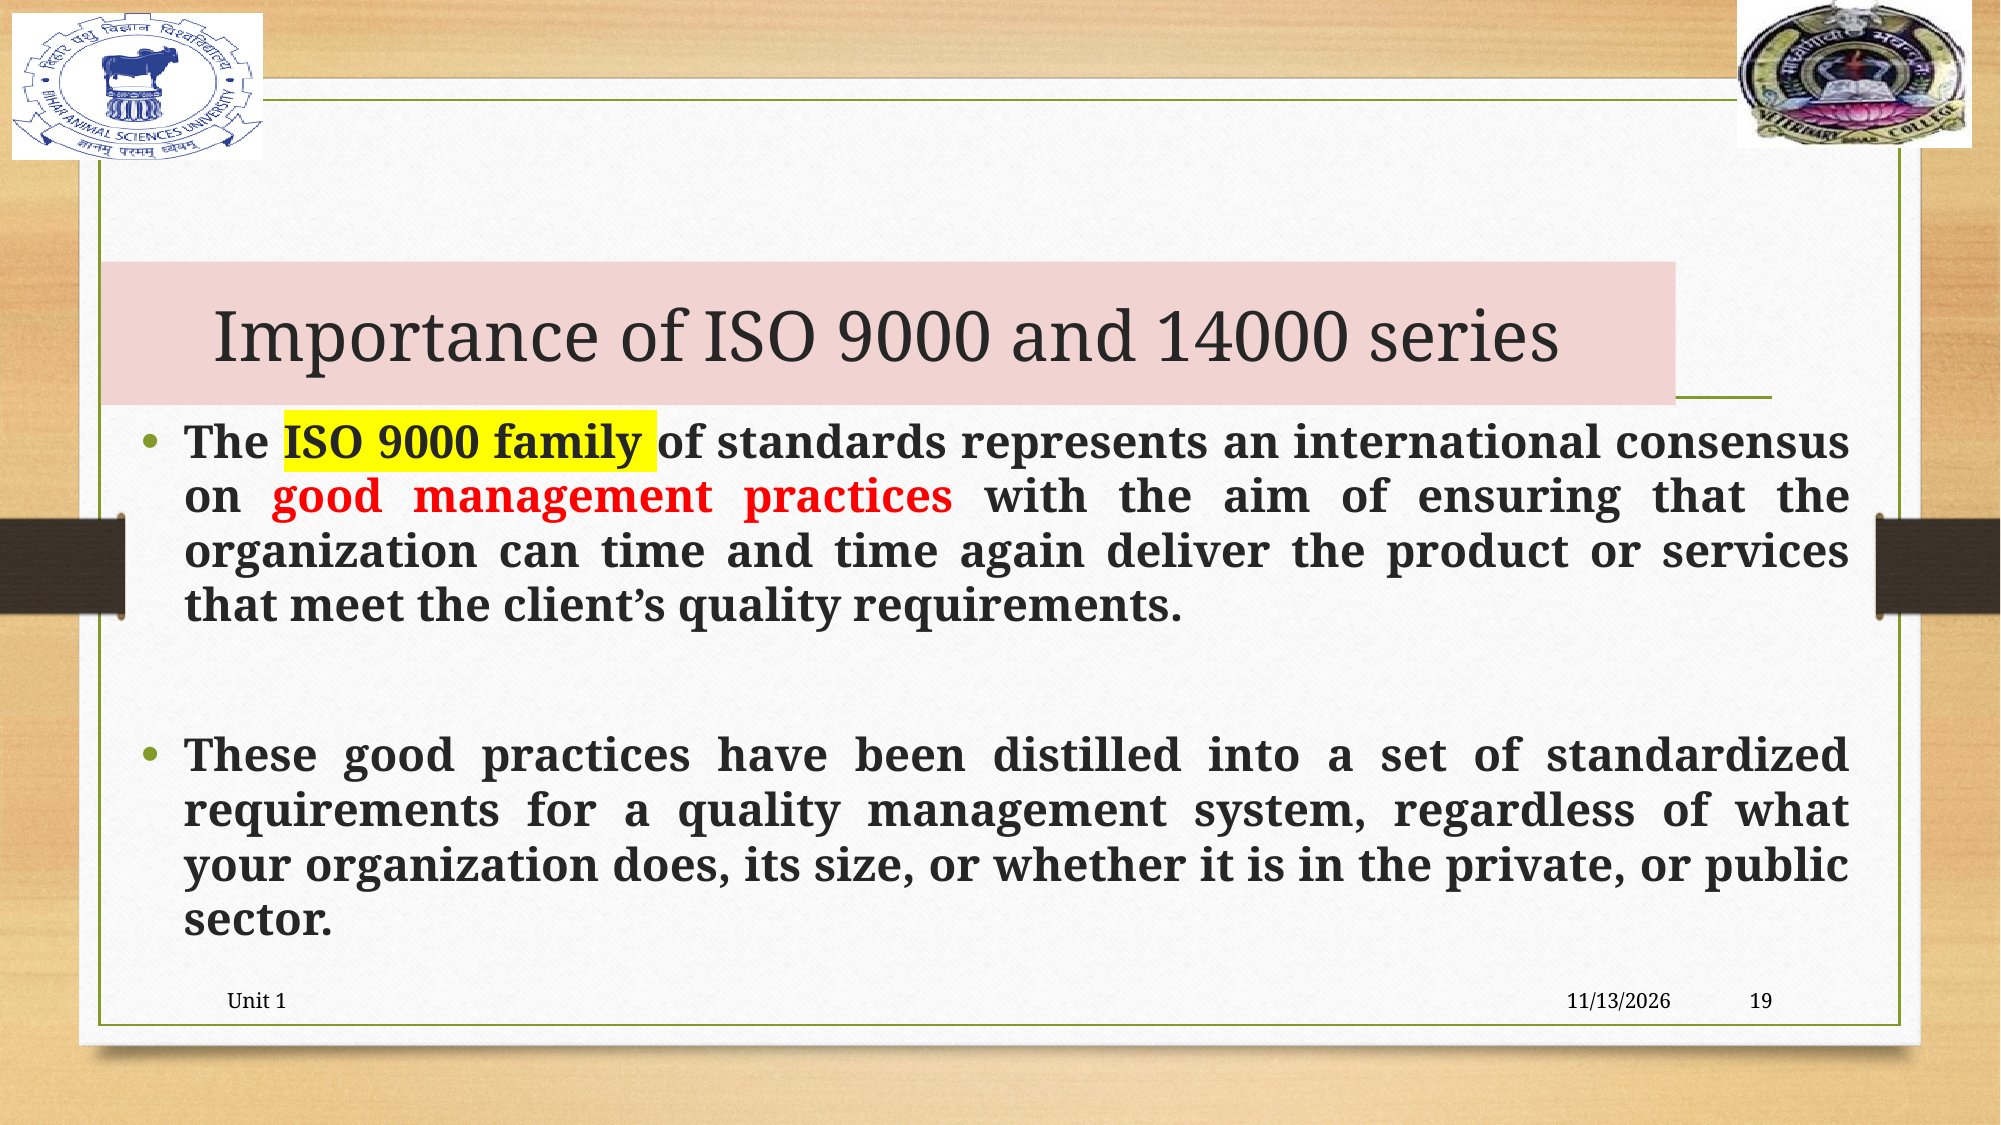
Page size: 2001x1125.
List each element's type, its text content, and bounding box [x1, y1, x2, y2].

title Importance of ISO 9000 and 14000 series [100, 261, 1676, 406]
list The ISO 9000 family of standards represents an international consensus on good management practices with the aim of ensuring that the organization can time and time again deliver the product or services that meet the client’s quality requirements. These good practices have been distilled into a set of standardized requirements for a quality management system, regardless of what your organization does, its size, or whether it is in the private, or public sector. [126, 405, 1867, 964]
footer Unit 1 [212, 979, 1411, 1025]
picture [0, 0, 2001, 1125]
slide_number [1423, 979, 1686, 1025]
slide_number 19 [1698, 979, 1788, 1025]
